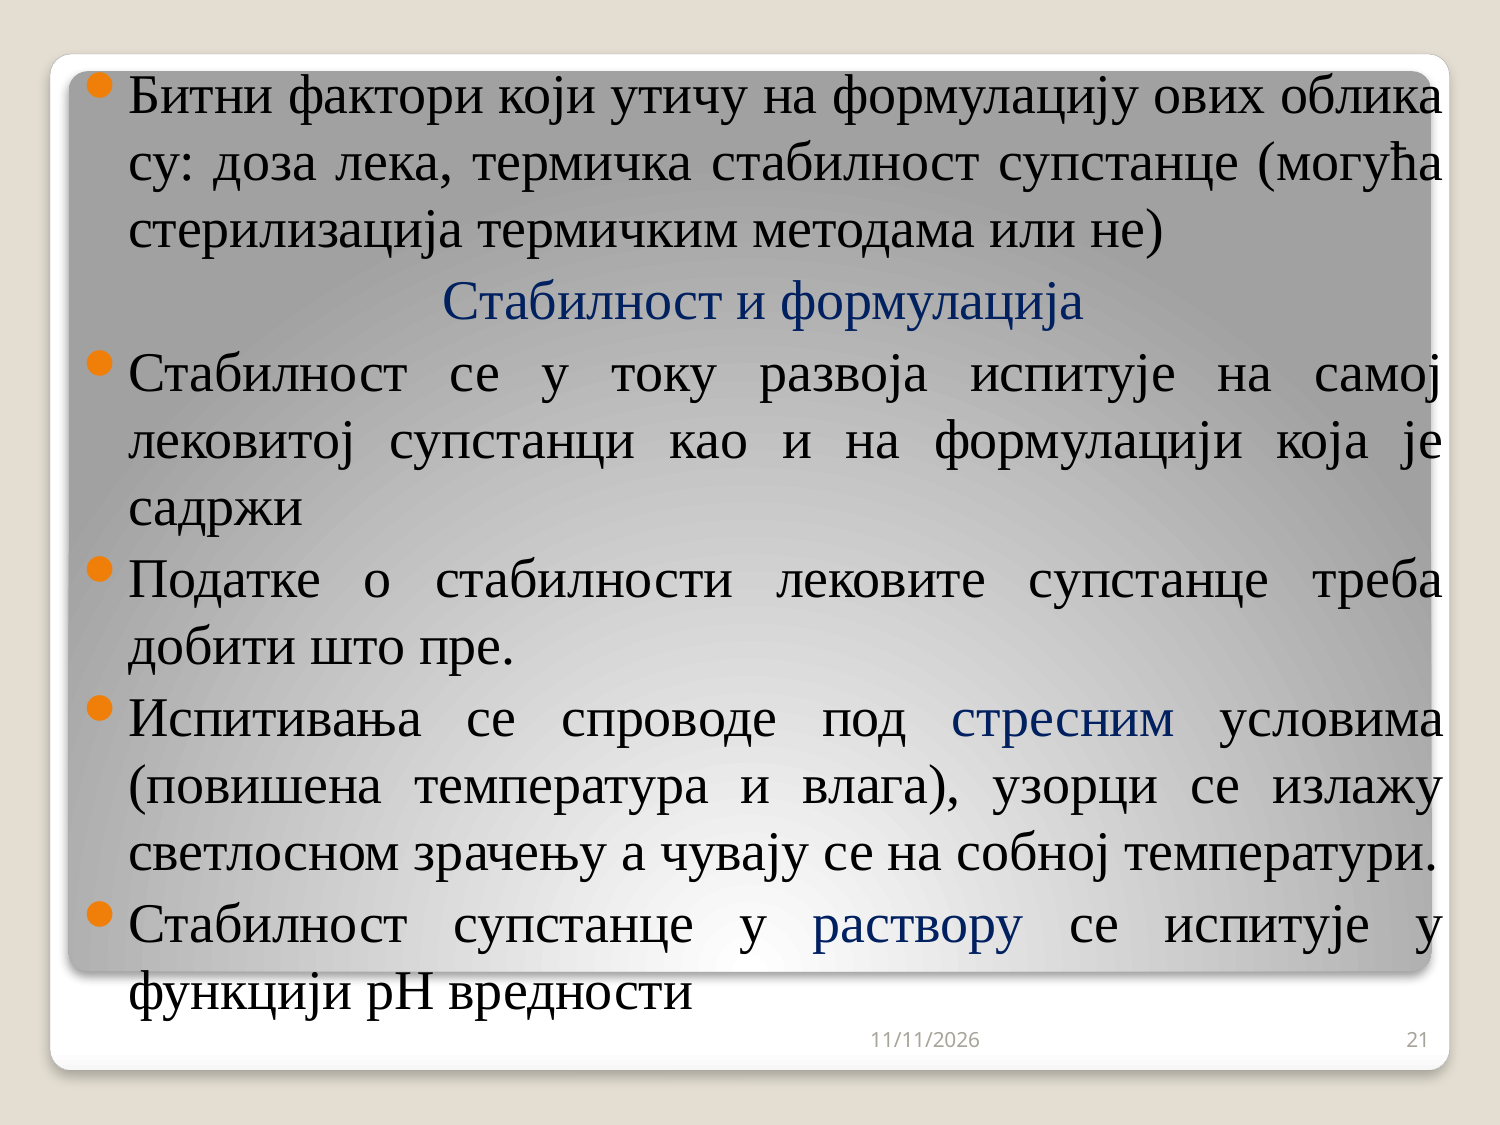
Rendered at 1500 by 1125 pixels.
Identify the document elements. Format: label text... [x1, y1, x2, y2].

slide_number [619, 1002, 995, 1063]
slide_number 21 [1369, 1002, 1445, 1063]
list Битни фактори који утичу на формулацију ових облика су: доза лека, термичка стабилност супстанце (могућа стерилизација термичким методама или не) Стабилност и формулација Стабилност се у току развоја испитује на самој лековитој супстанци као и на формулацији која је садржи Податке о стабилности лековите супстанце треба добити што пре. Испитивања се спроводе под стресним условима (повишена температура и влага), узорци се излажу светлосном зрачењу а чувају се на собној температури. Стабилност супстанце у раствору се испитује у функцији pH вредности [53, 42, 1459, 1059]
